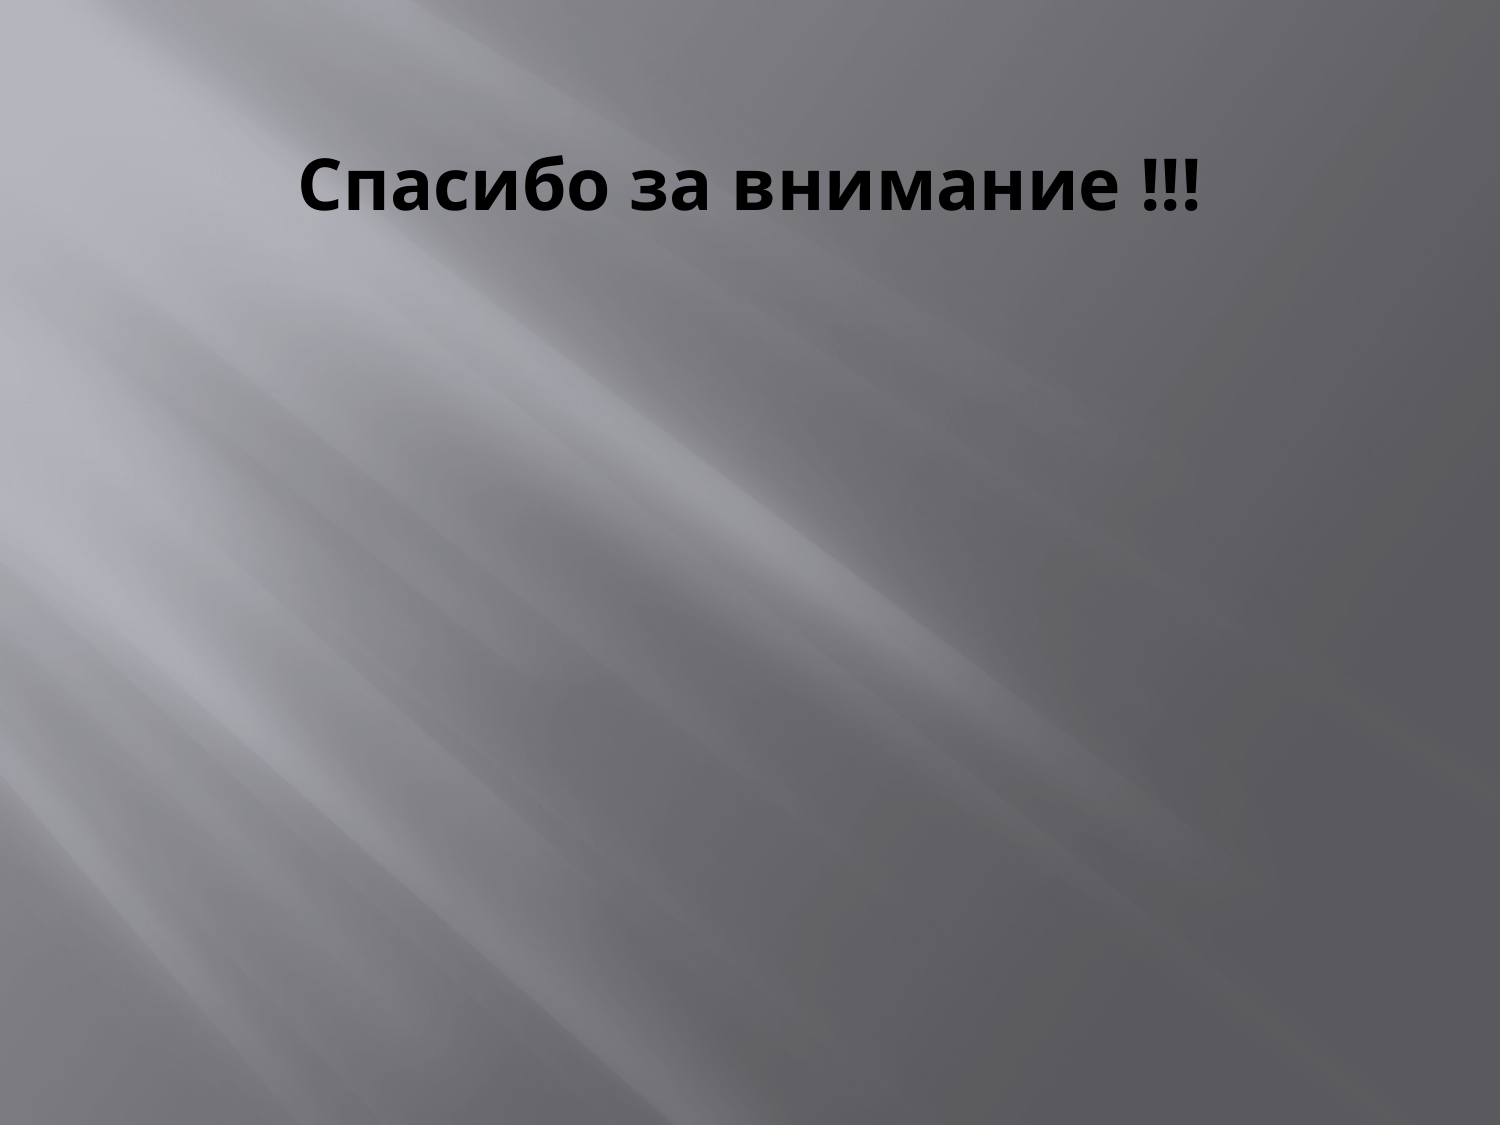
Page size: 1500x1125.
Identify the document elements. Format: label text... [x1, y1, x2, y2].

title Спасибо за внимание !!! [75, 45, 1425, 233]
